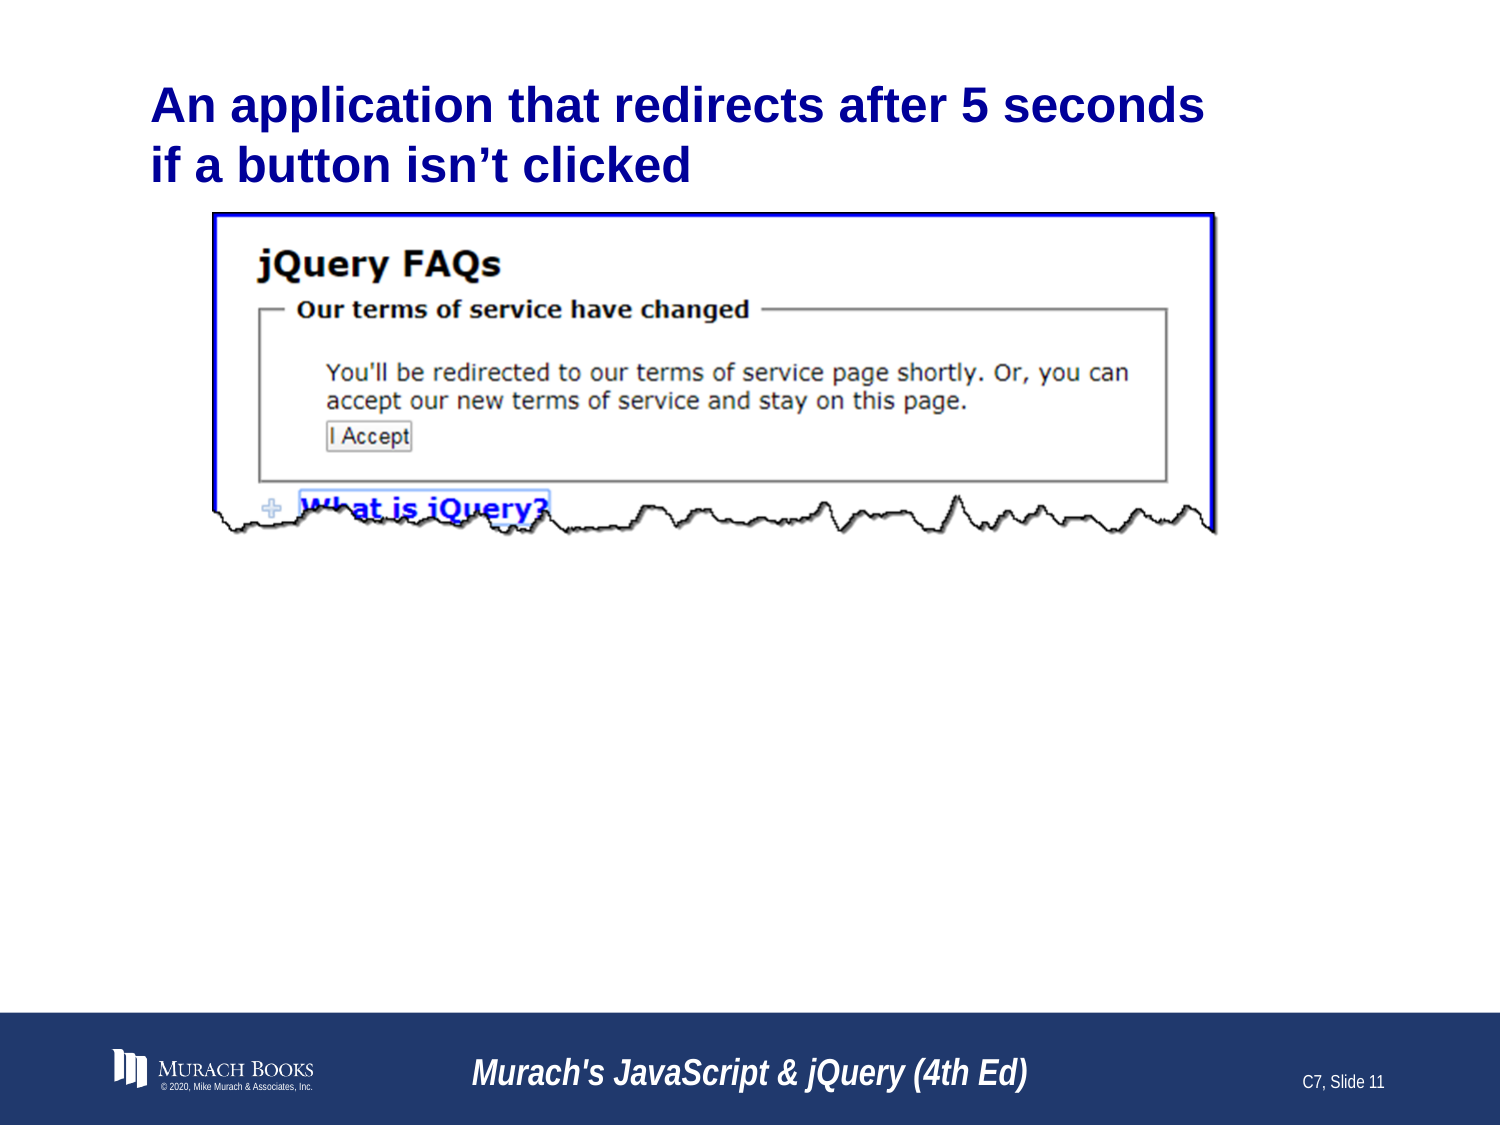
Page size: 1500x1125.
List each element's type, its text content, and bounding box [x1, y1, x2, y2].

footer © 2020, Mike Murach & Associates, Inc. [12, 1025, 463, 1100]
title An application that redirects after 5 seconds if a button isn’t clicked [150, 72, 1350, 194]
slide_number C7, Slide 11 [1087, 1025, 1400, 1100]
slide_number Murach's JavaScript & jQuery (4th Ed) [463, 1025, 1050, 1100]
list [212, 212, 1223, 538]
